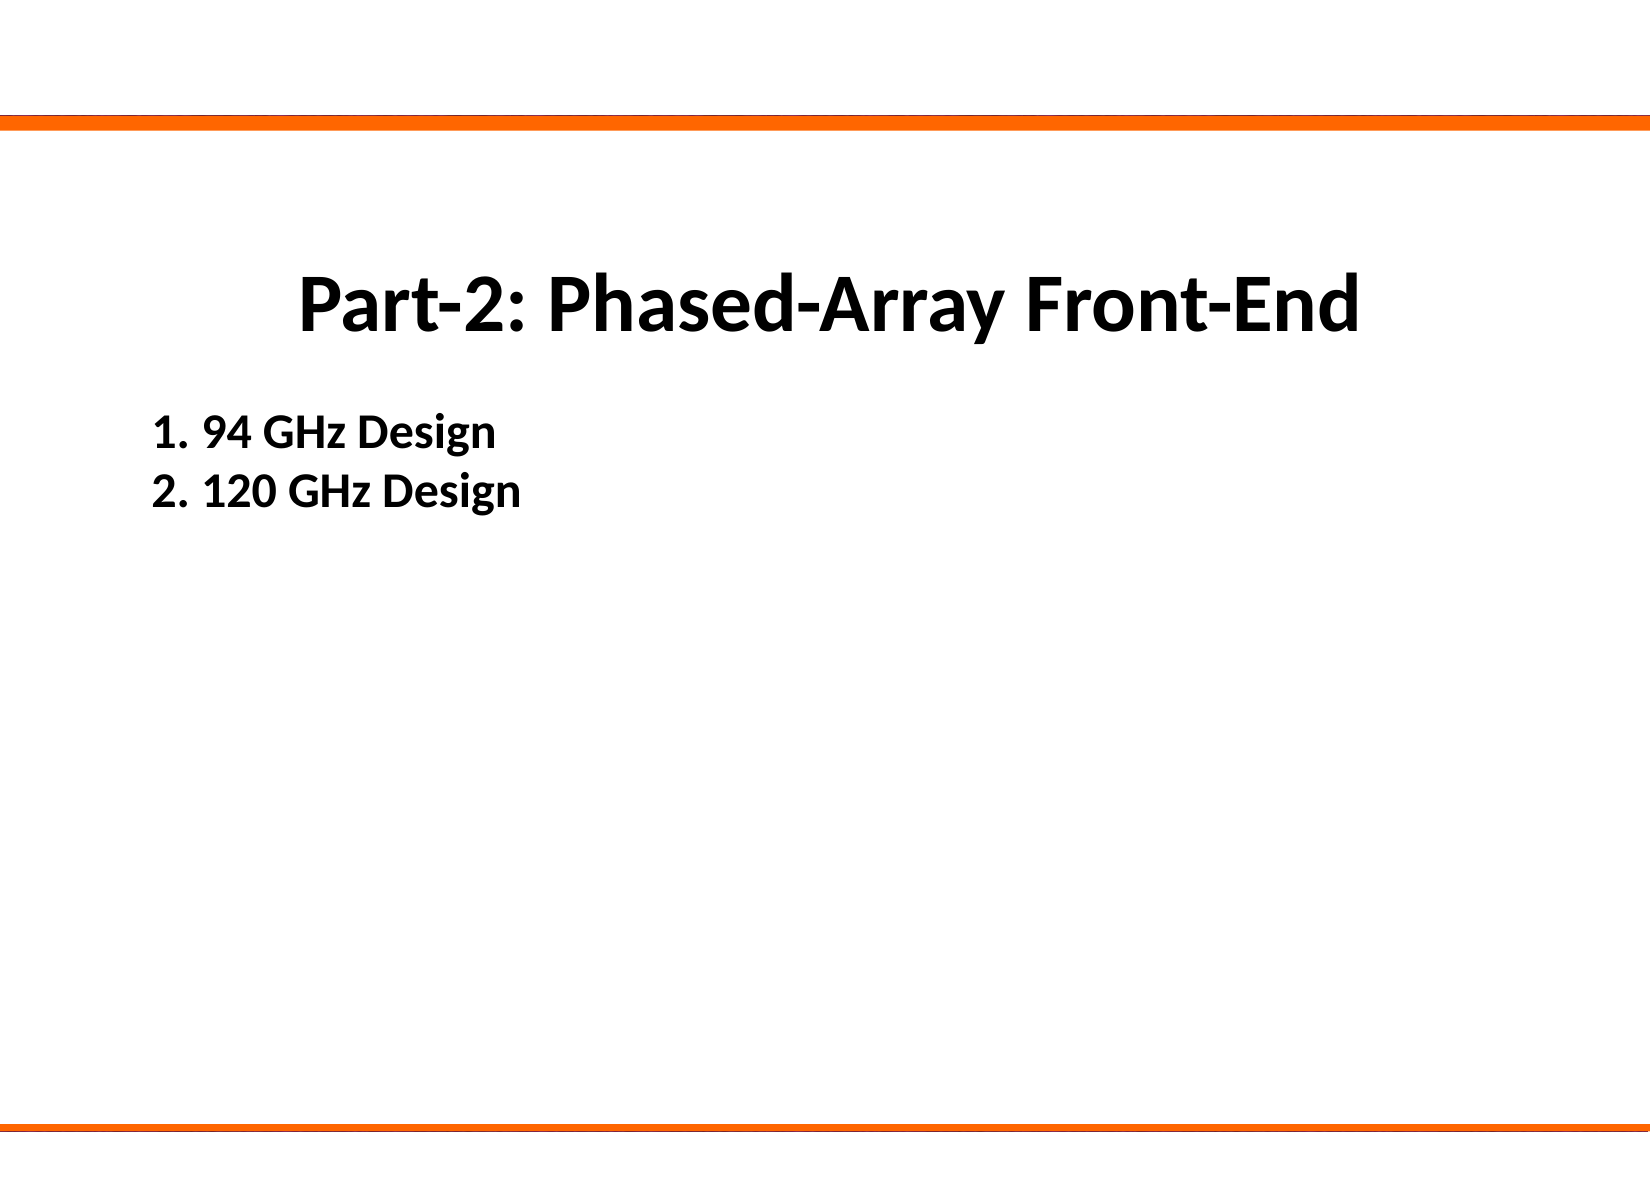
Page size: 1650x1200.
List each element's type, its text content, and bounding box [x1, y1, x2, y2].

text_box Part-2: Phased-Array Front-End [269, 241, 1392, 356]
title 1. 94 GHz Design [136, 375, 1487, 434]
text_box 2. 120 GHz Design [136, 434, 1534, 540]
